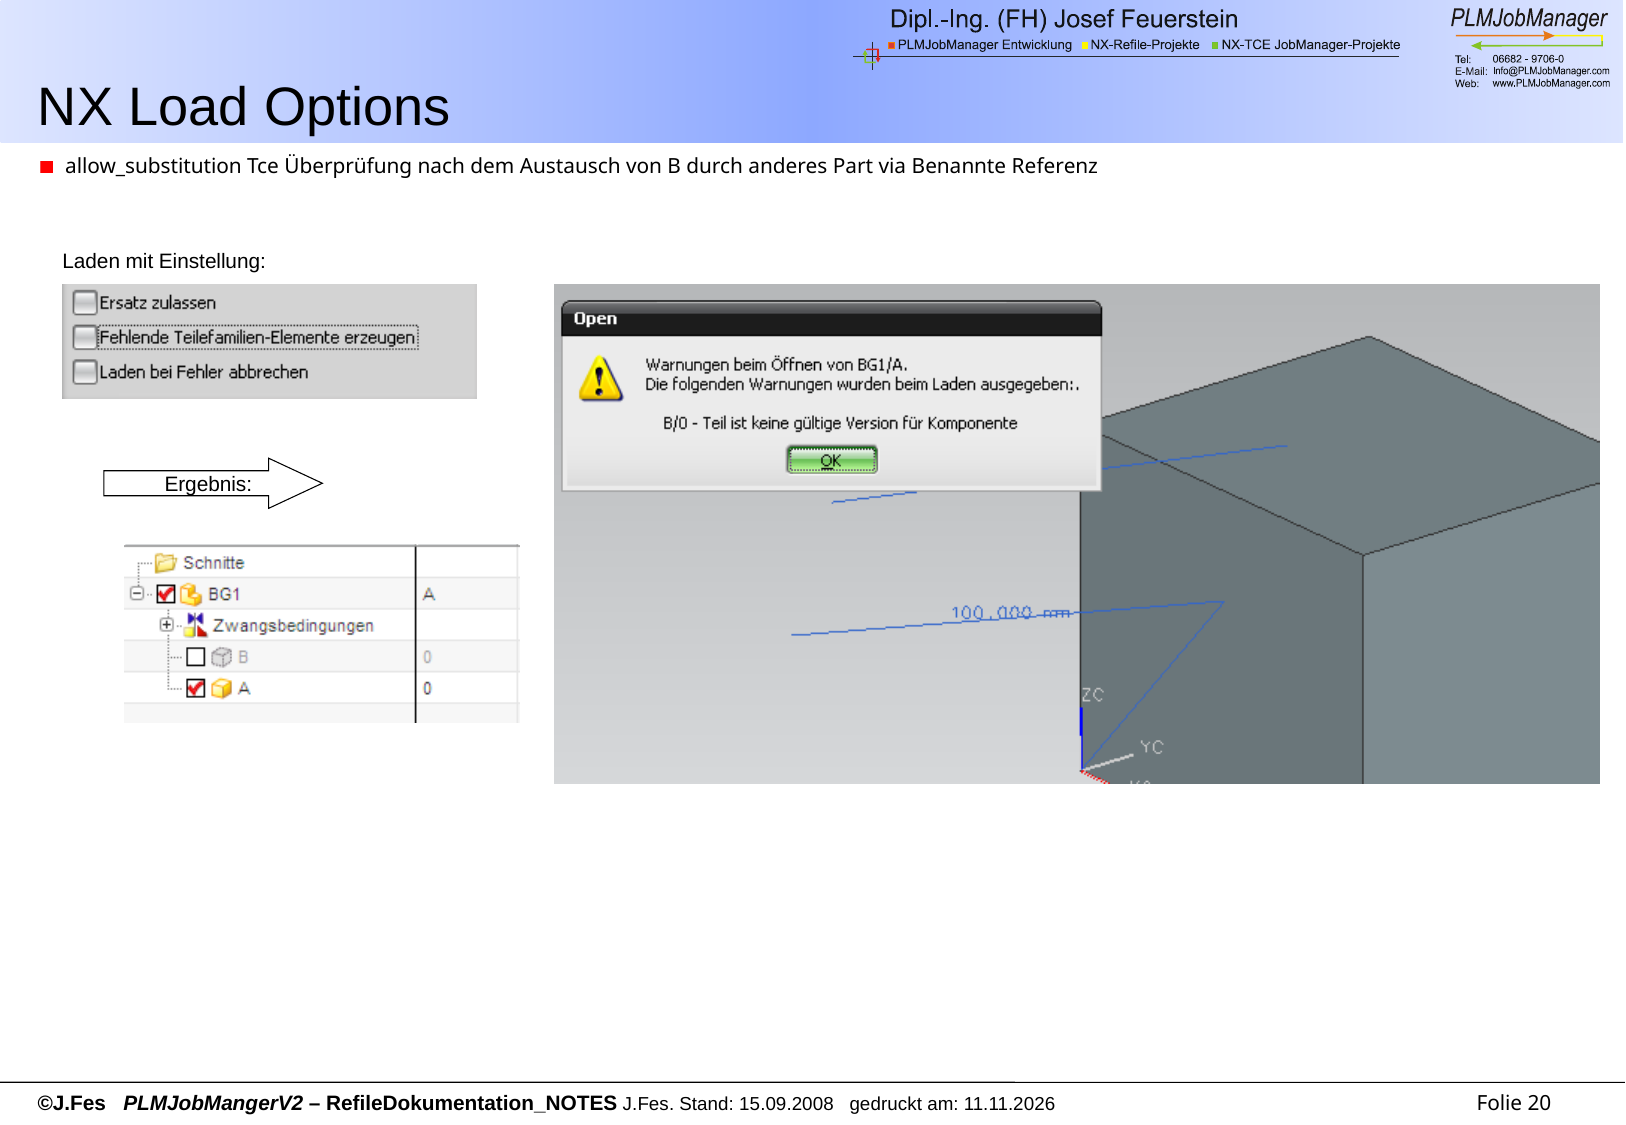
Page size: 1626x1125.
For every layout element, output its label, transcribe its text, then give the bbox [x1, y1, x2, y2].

slide_number Folie 20 [1228, 1081, 1568, 1125]
text_box Laden mit Einstellung: [62, 248, 376, 274]
list allow_substitution Tce Überprüfung nach dem Austausch von B durch anderes Part via Benannte Referenz [21, 152, 1600, 182]
text_box Ergebnis: [103, 458, 323, 509]
picture [124, 544, 521, 724]
picture [554, 284, 1600, 784]
picture [62, 284, 477, 400]
picture [37, 158, 53, 173]
title NX Load Options [21, 64, 1439, 143]
